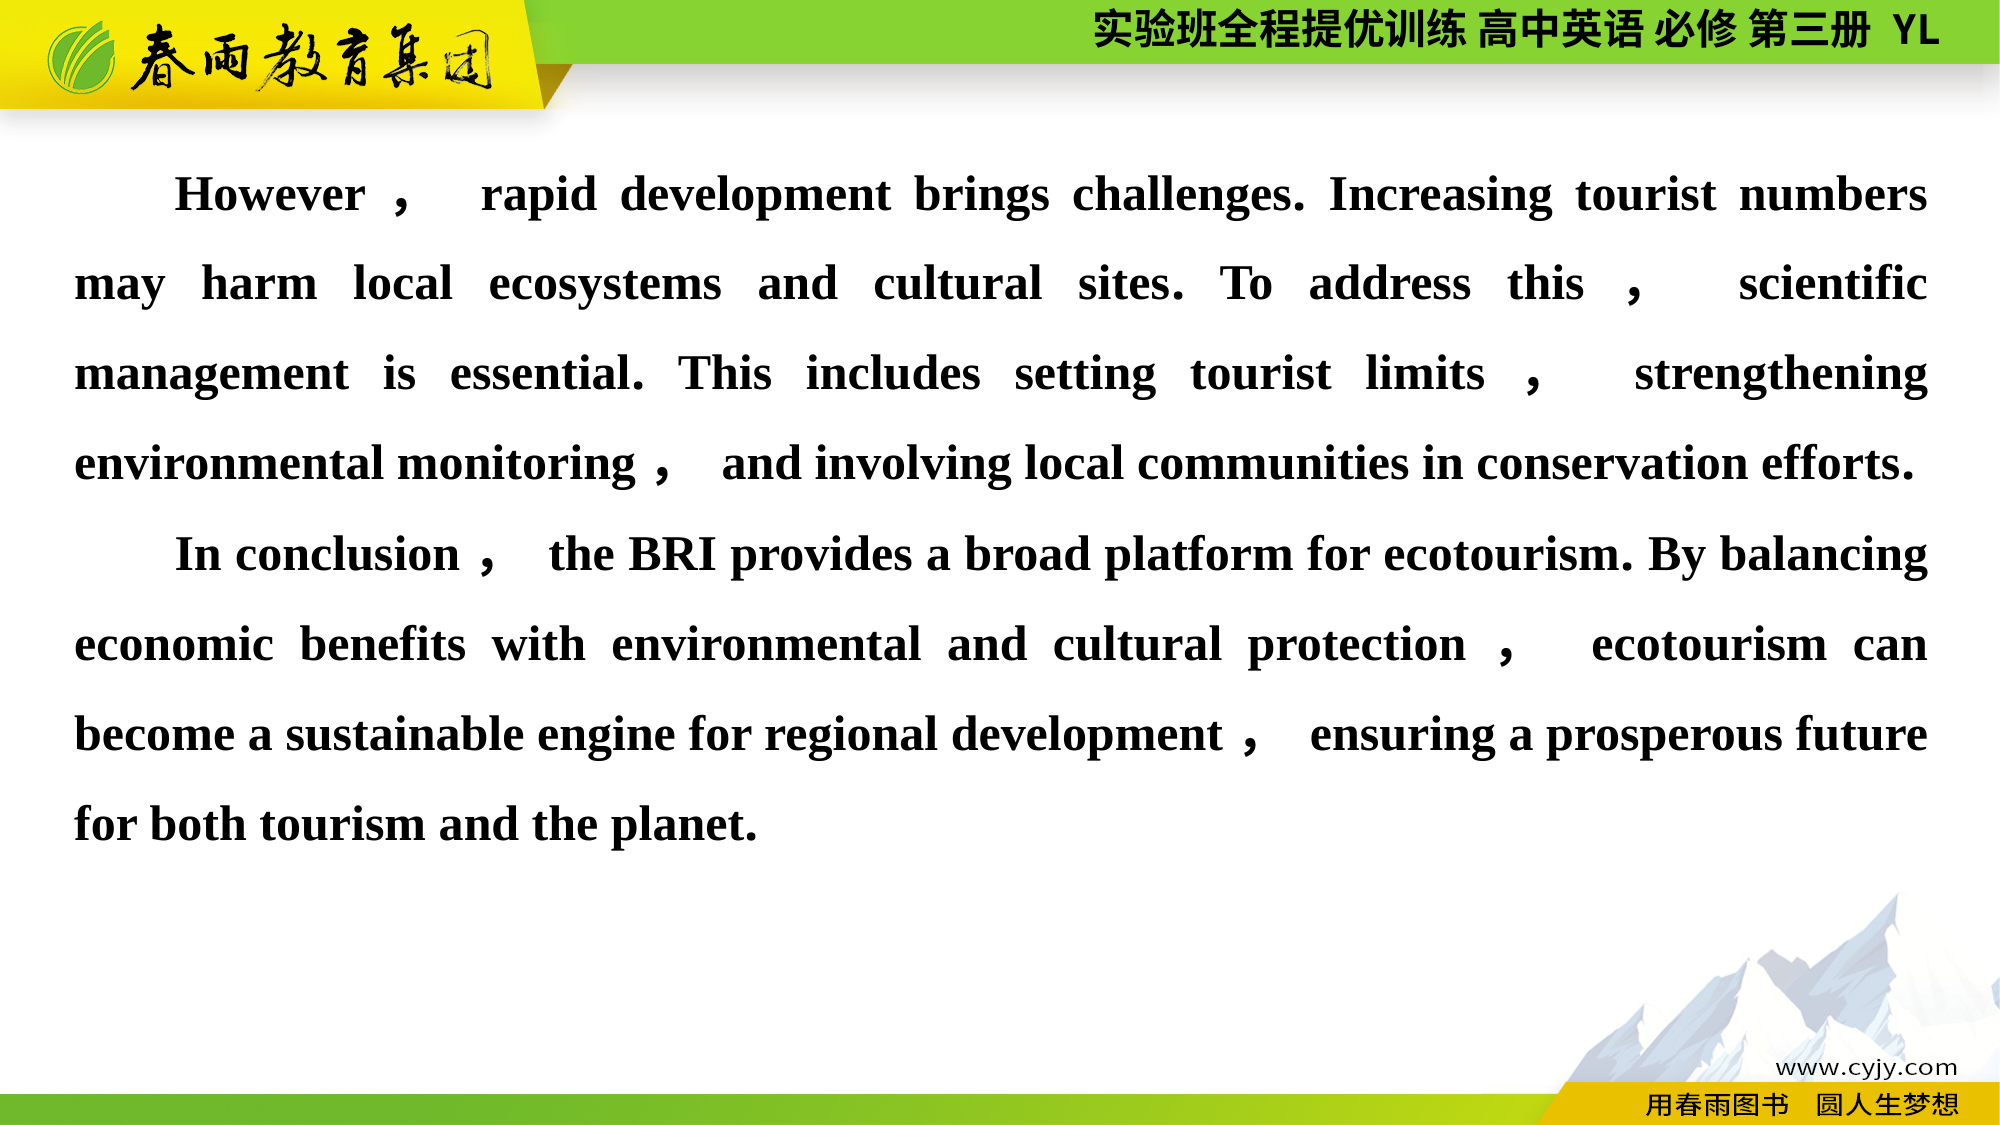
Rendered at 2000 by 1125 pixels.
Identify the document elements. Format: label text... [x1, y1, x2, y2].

list However， rapid development brings challenges. Increasing tourist numbers may harm local ecosystems and cultural sites. To address this， scientific management is essential. This includes setting tourist limits， strengthening environmental monitoring， and involving local communities in conservation efforts. In conclusion， the BRI provides a broad platform for ecotourism. By balancing economic benefits with environmental and cultural protection， ecotourism can become a sustainable engine for regional development， ensuring a prosperous future for both tourism and the planet. [59, 122, 1944, 854]
picture [0, 0, 2000, 1125]
